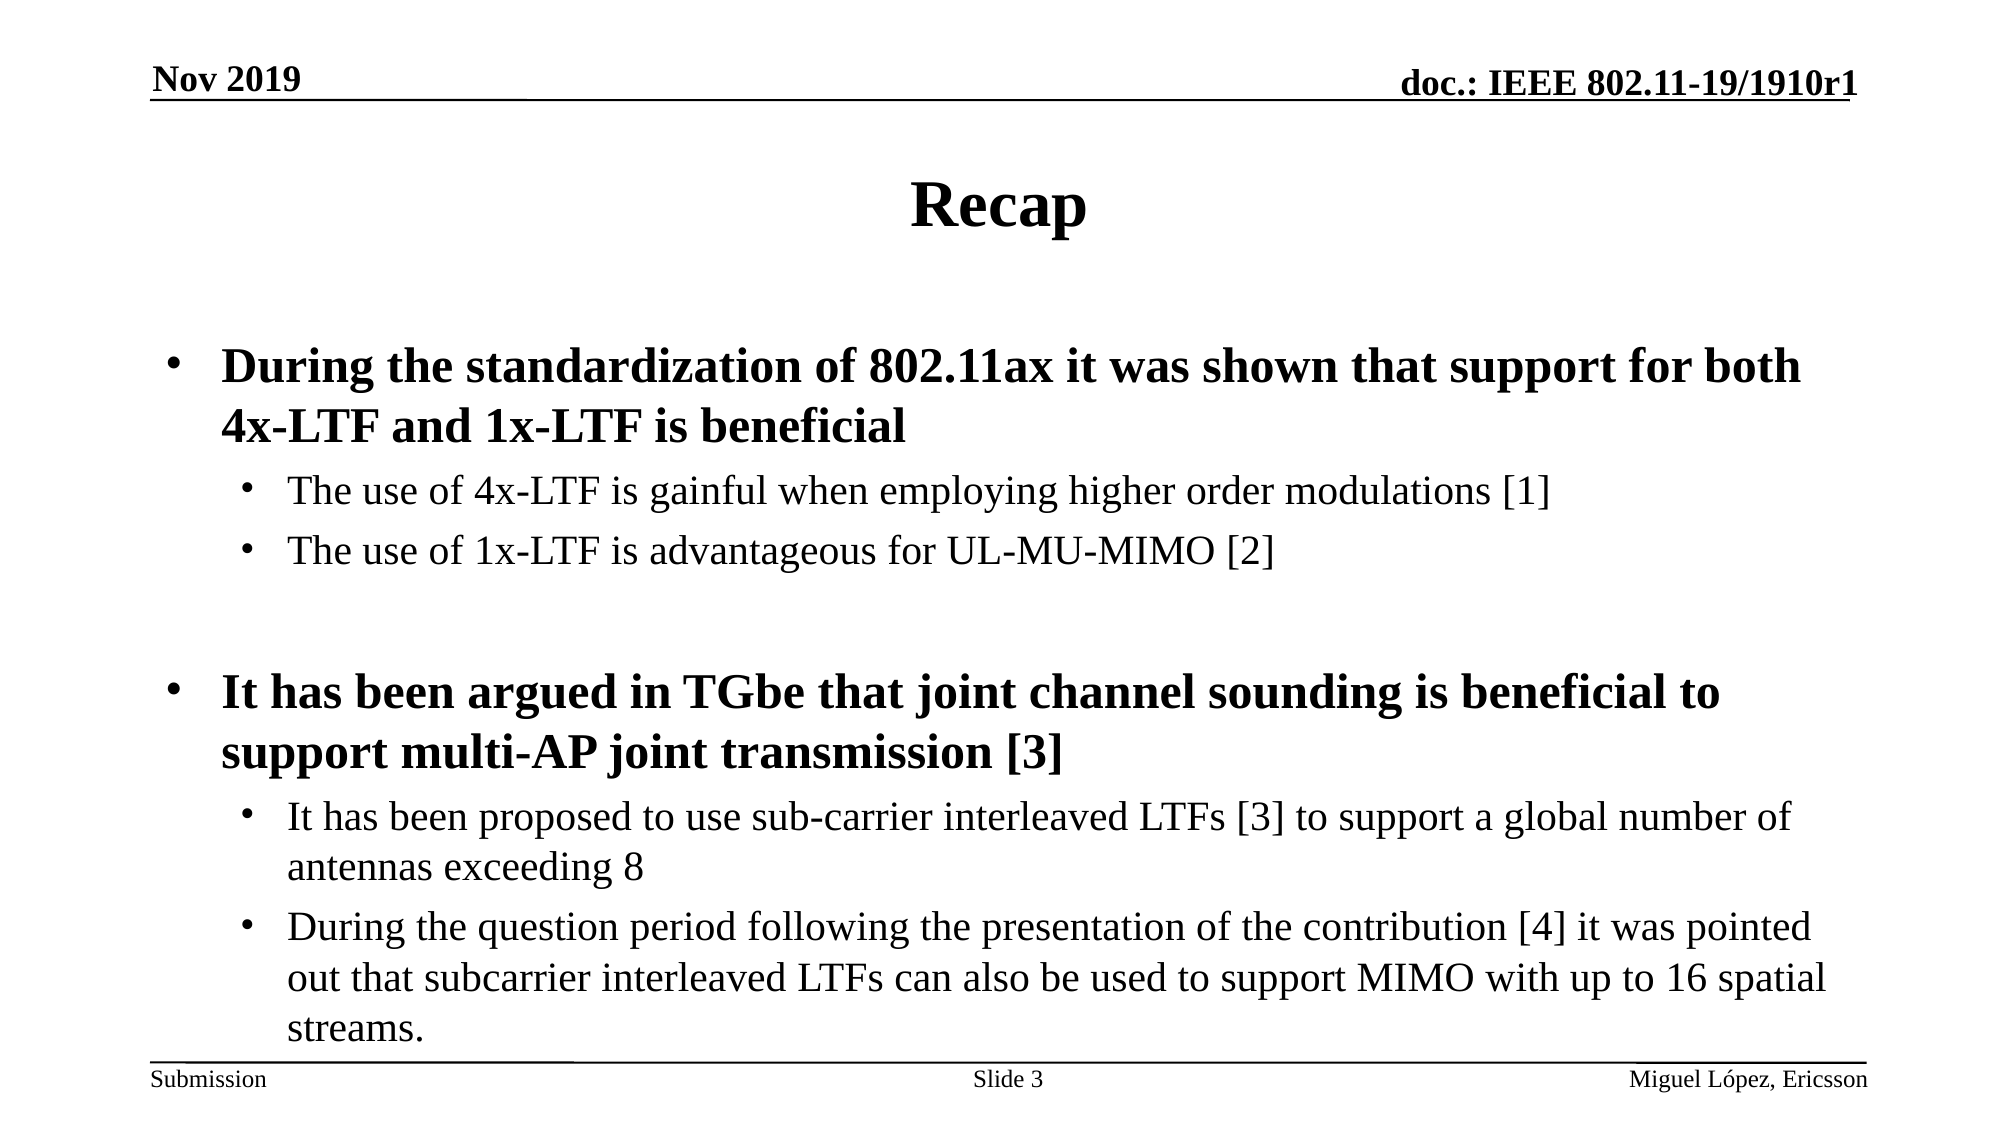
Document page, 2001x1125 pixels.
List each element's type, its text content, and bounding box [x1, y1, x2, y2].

list During the standardization of 802.11ax it was shown that support for both 4x-LTF and 1x-LTF is beneficial The use of 4x-LTF is gainful when employing higher order modulations [1] The use of 1x-LTF is advantageous for UL-MU-MIMO [2] It has been argued in TGbe that joint channel sounding is beneficial to support multi-AP joint transmission [3] It has been proposed to use sub-carrier interleaved LTFs [3] to support a global number of antennas exceeding 8 During the question period following the presentation of the contribution [4] it was pointed out that subcarrier interleaved LTFs can also be used to support MIMO with up to 16 spatial streams. [149, 324, 1850, 1000]
title Recap [149, 112, 1850, 288]
slide_number Slide 3 [950, 1061, 1067, 1123]
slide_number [152, 54, 563, 100]
footer Miguel López, Ericsson [1171, 1061, 1869, 1093]
